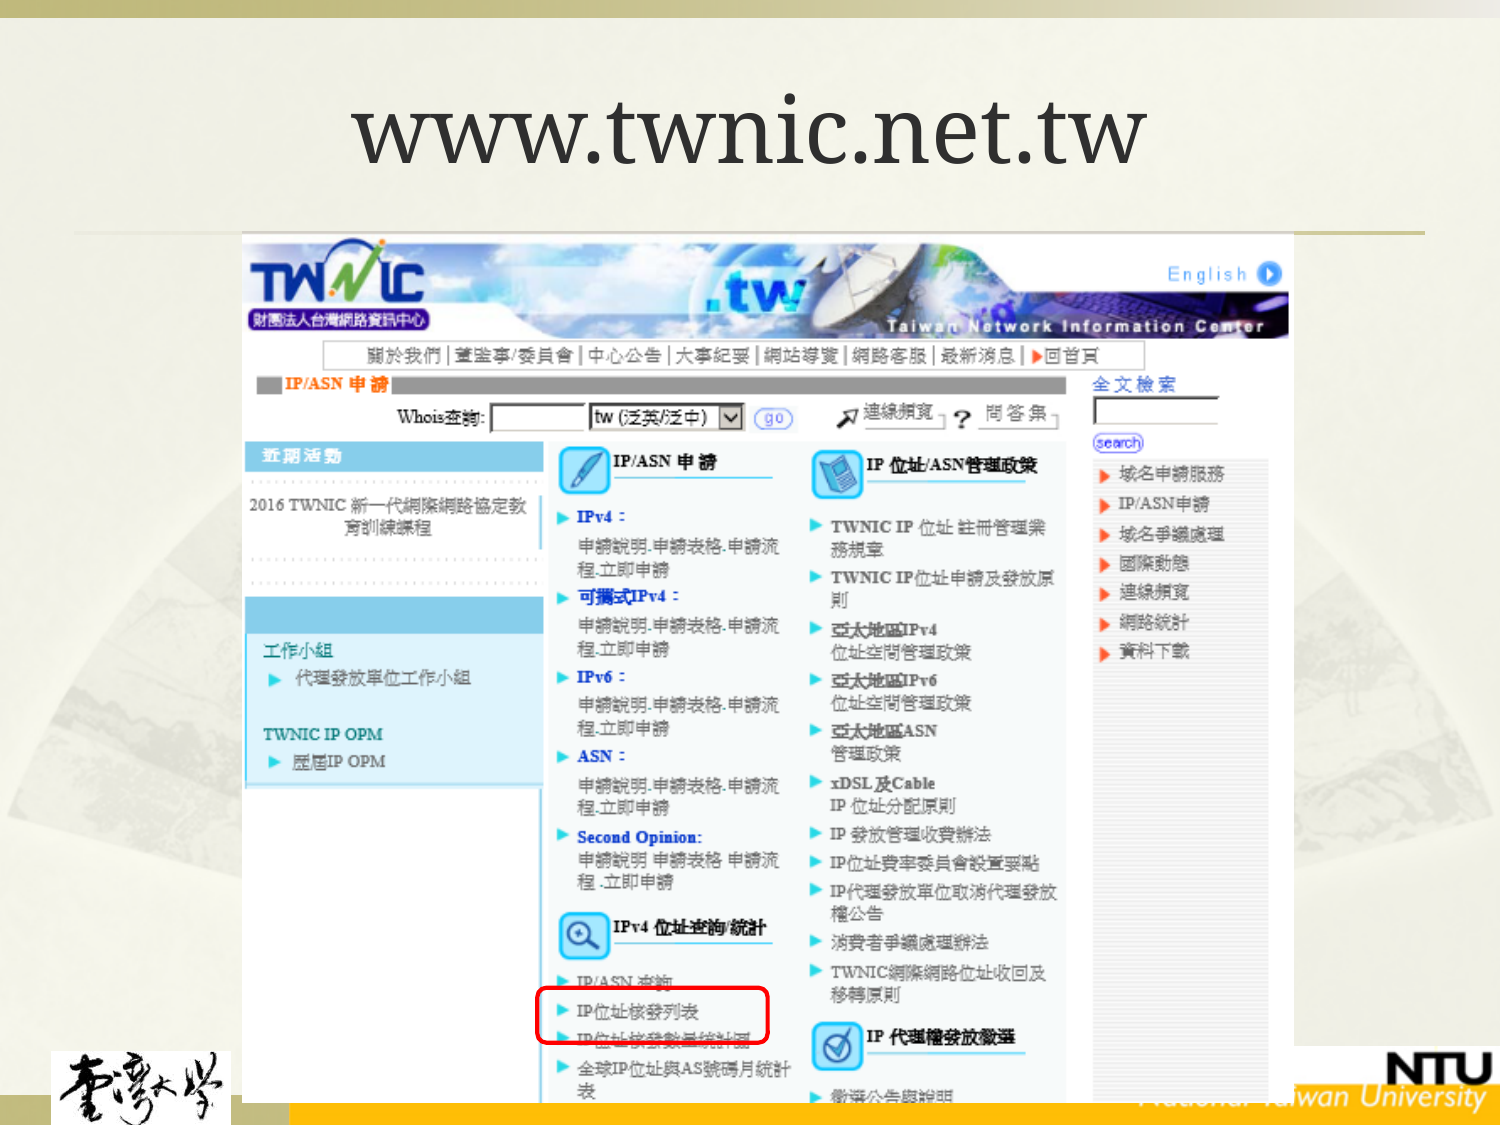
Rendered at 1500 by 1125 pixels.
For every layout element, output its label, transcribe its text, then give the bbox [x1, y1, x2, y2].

title www.twnic.net.tw [75, 45, 1425, 209]
picture [51, 1051, 231, 1125]
picture [241, 231, 1500, 1125]
